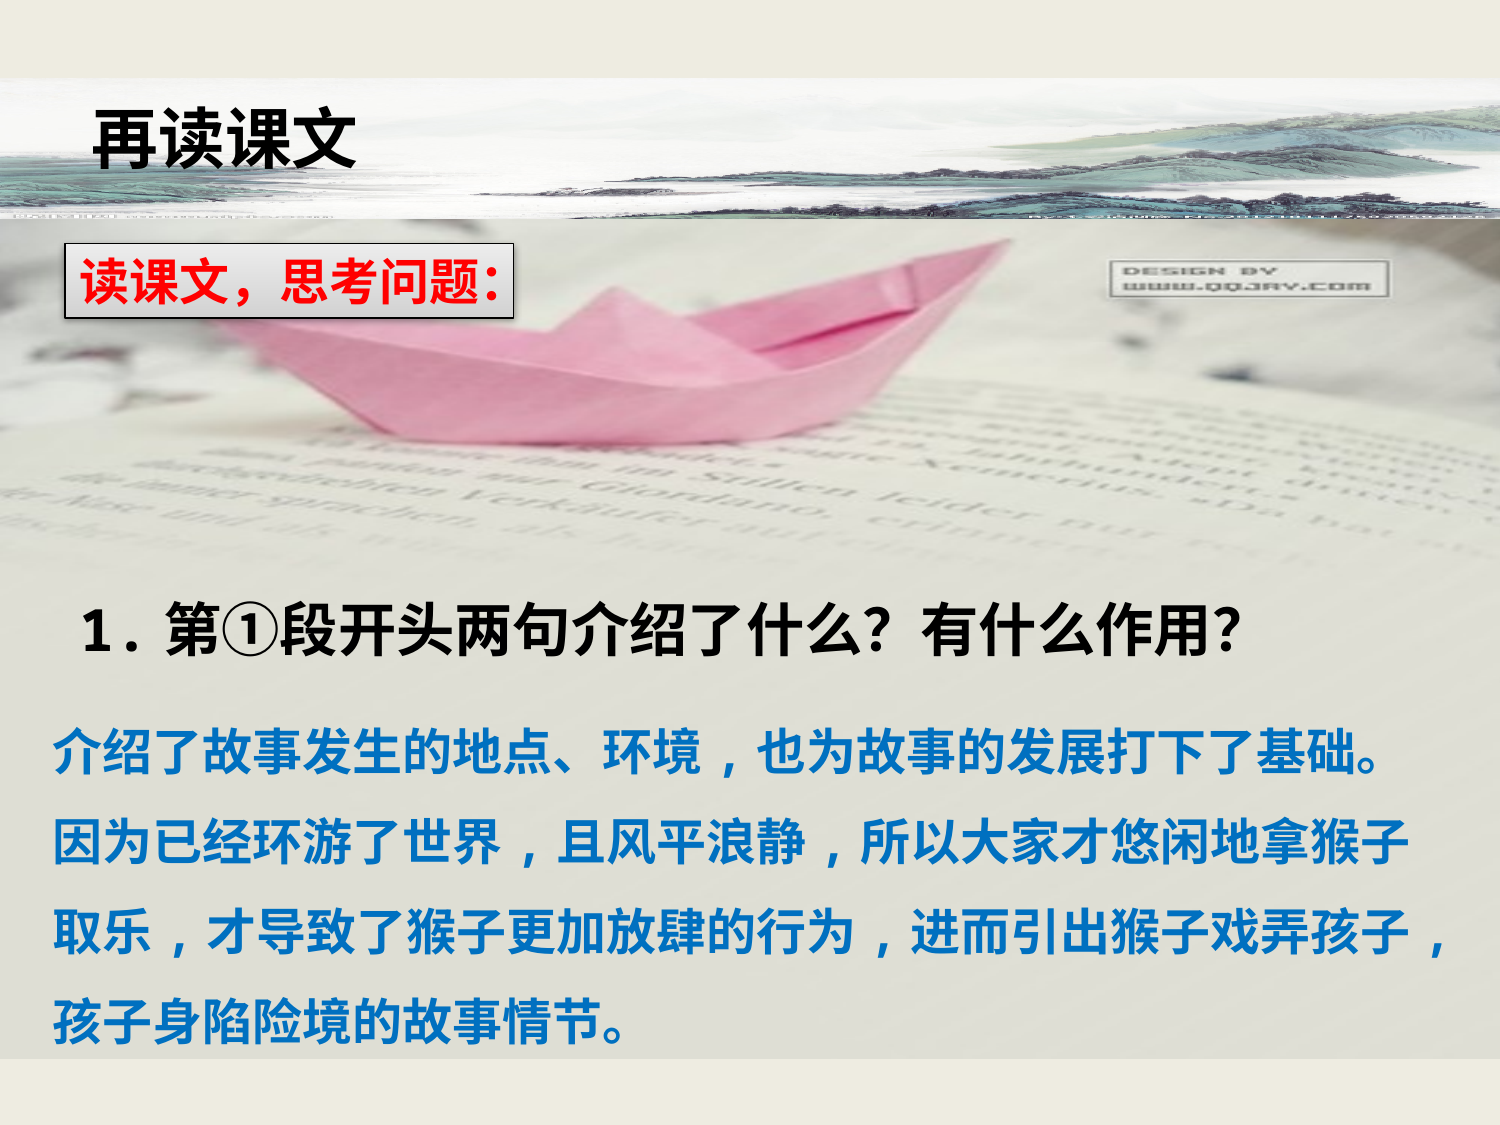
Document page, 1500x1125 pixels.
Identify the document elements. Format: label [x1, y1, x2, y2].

picture [0, 77, 1500, 1059]
